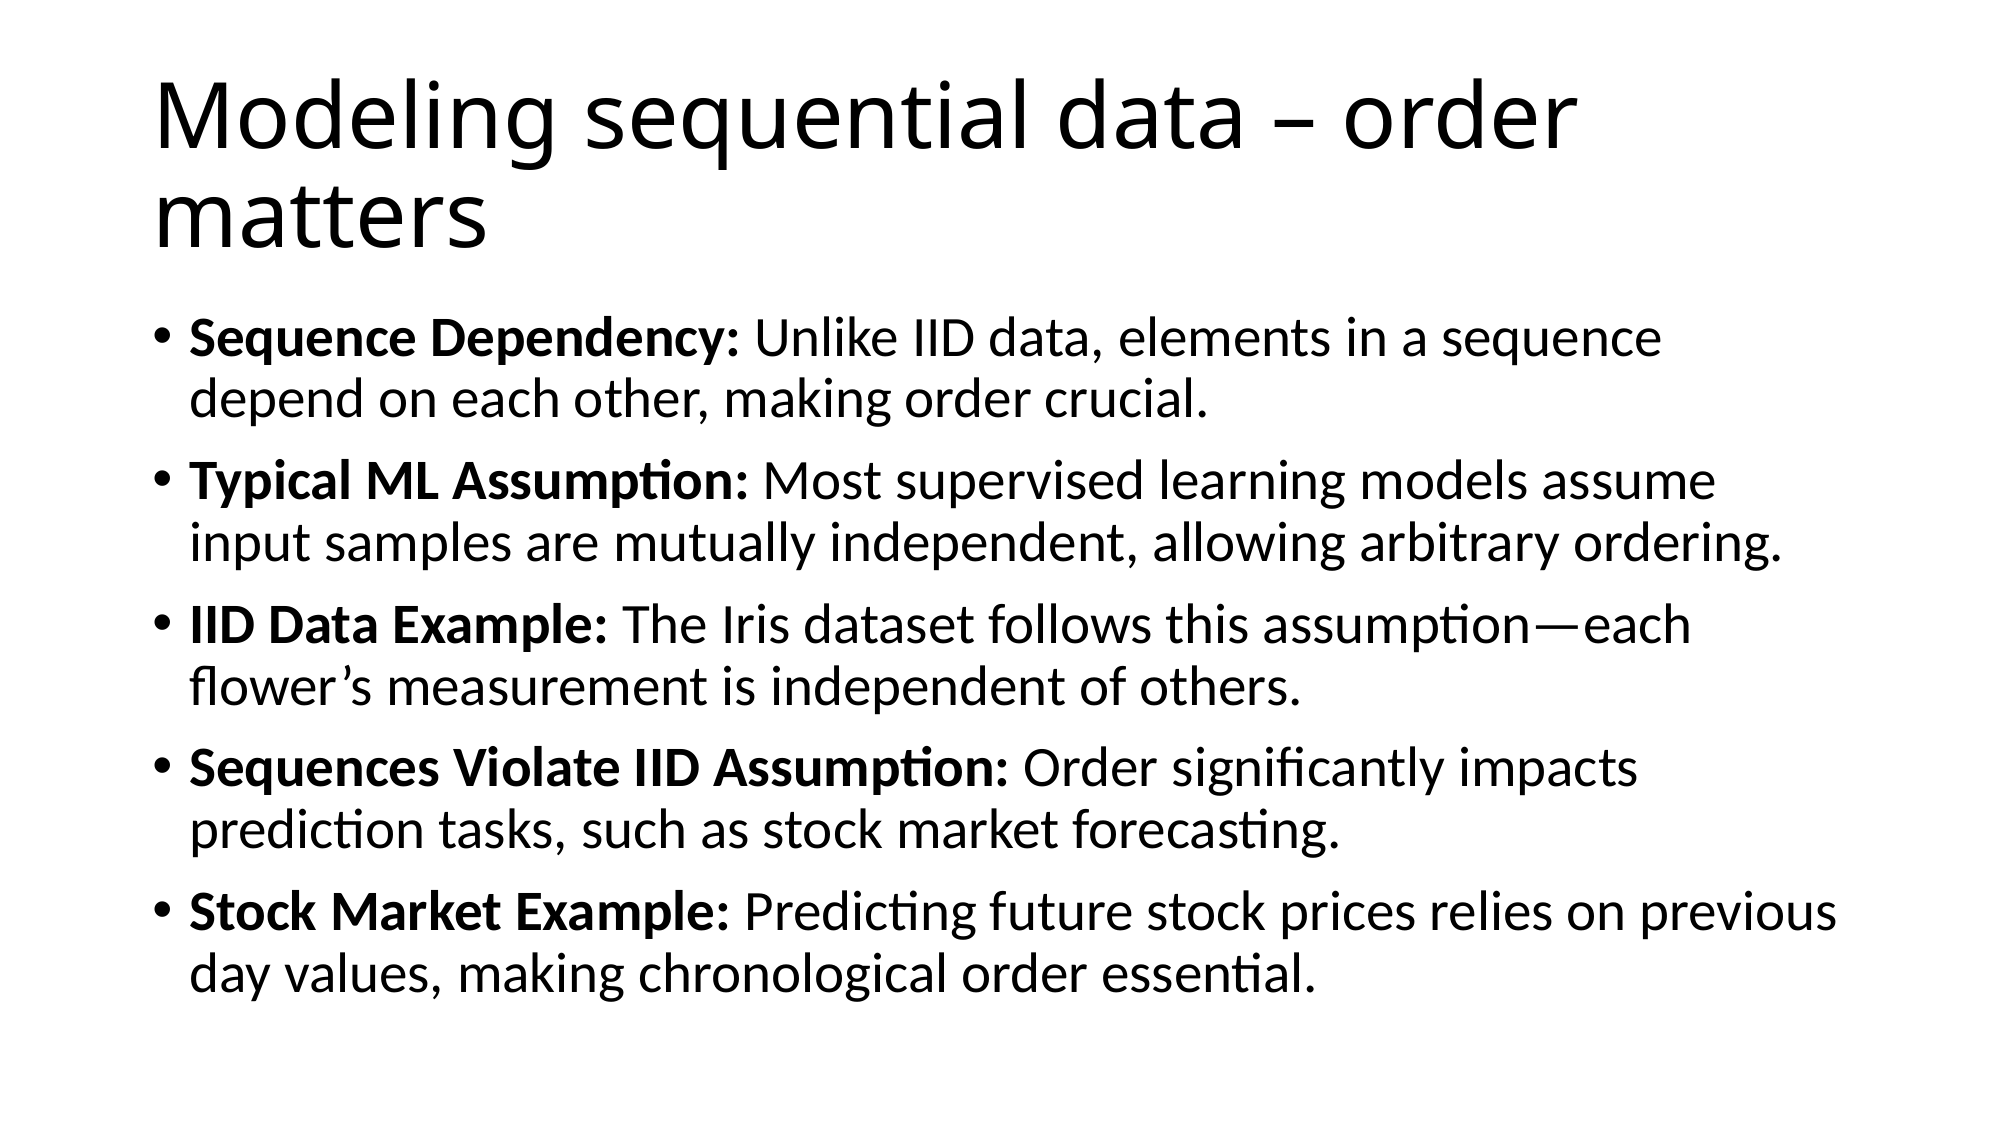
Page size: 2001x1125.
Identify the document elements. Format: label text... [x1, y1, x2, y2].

list Sequence Dependency: Unlike IID data, elements in a sequence depend on each other, making order crucial. Typical ML Assumption: Most supervised learning models assume input samples are mutually independent, allowing arbitrary ordering. IID Data Example: The Iris dataset follows this assumption—each flower’s measurement is independent of others. Sequences Violate IID Assumption: Order significantly impacts prediction tasks, such as stock market forecasting. Stock Market Example: Predicting future stock prices relies on previous day values, making chronological order essential. [137, 299, 1863, 1014]
title Modeling sequential data – order matters [137, 59, 1863, 278]
